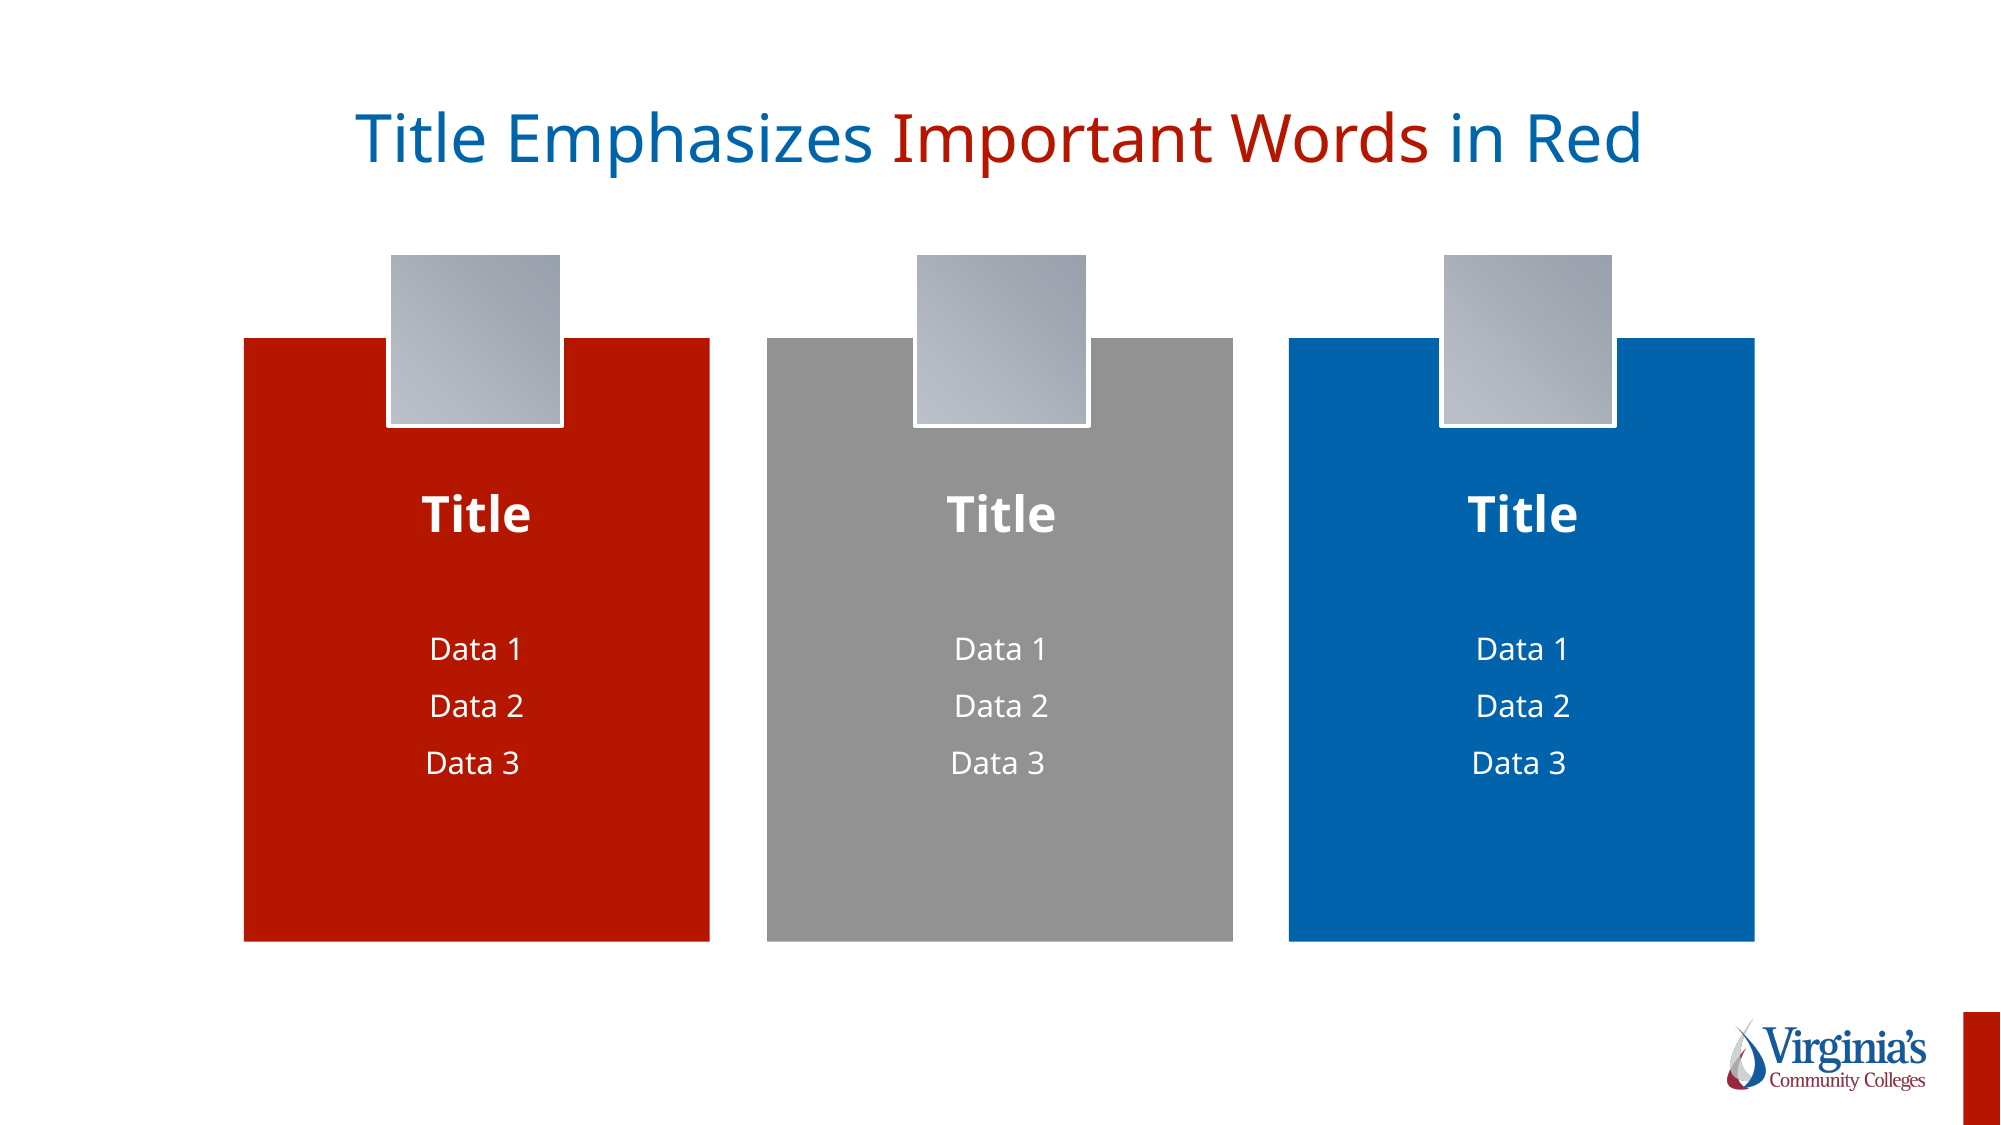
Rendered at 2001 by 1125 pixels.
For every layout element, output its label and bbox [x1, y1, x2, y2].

picture [916, 254, 1087, 424]
picture [1443, 254, 1613, 424]
picture [1727, 1017, 1926, 1091]
picture [390, 254, 560, 424]
